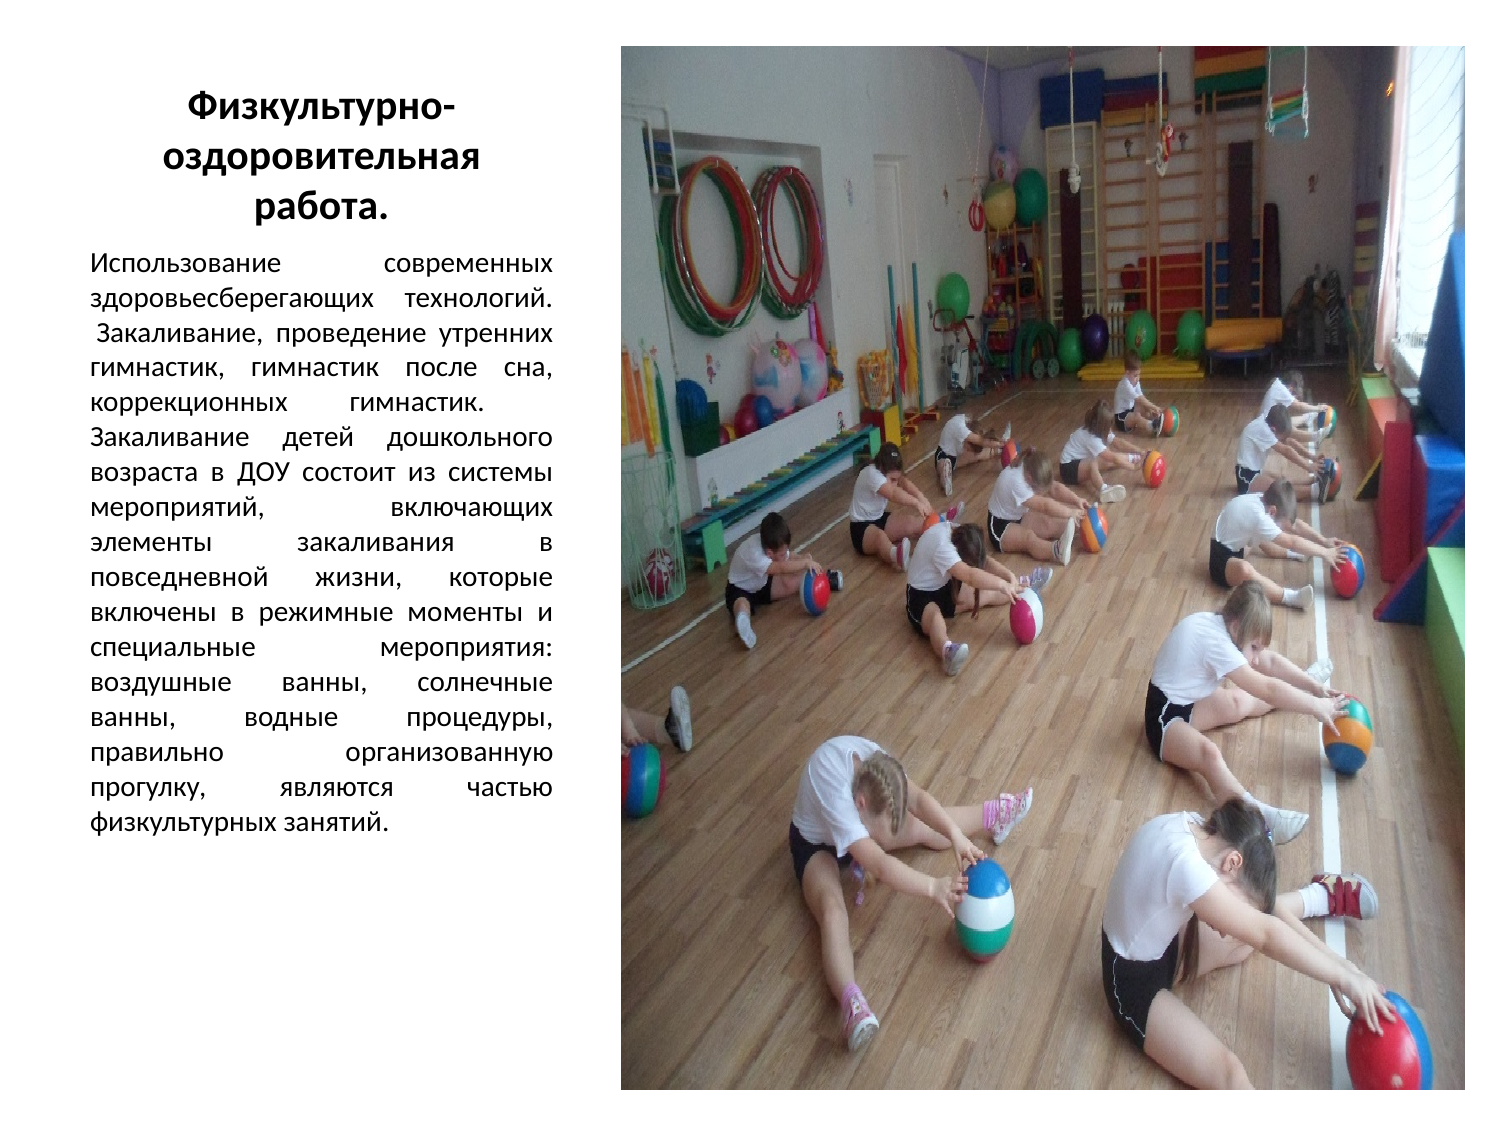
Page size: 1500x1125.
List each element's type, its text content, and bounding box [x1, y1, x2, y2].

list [620, 46, 1466, 1091]
list Использование современных здоровьесберегающих технологий. Закаливание, проведение утренних гимнастик, гимнастик после сна, коррекционных гимнастик. Закаливание детей дошкольного возраста в ДОУ состоит из системы мероприятий, включающих элементы закаливания в повседневной жизни, которые включены в режимные моменты и специальные мероприятия: воздушные ванны, солнечные ванны, водные процедуры, правильно организованную прогулку, являются частью физкультурных занятий. [75, 235, 569, 1005]
title Физкультурно-оздоровительная работа. [75, 44, 569, 235]
